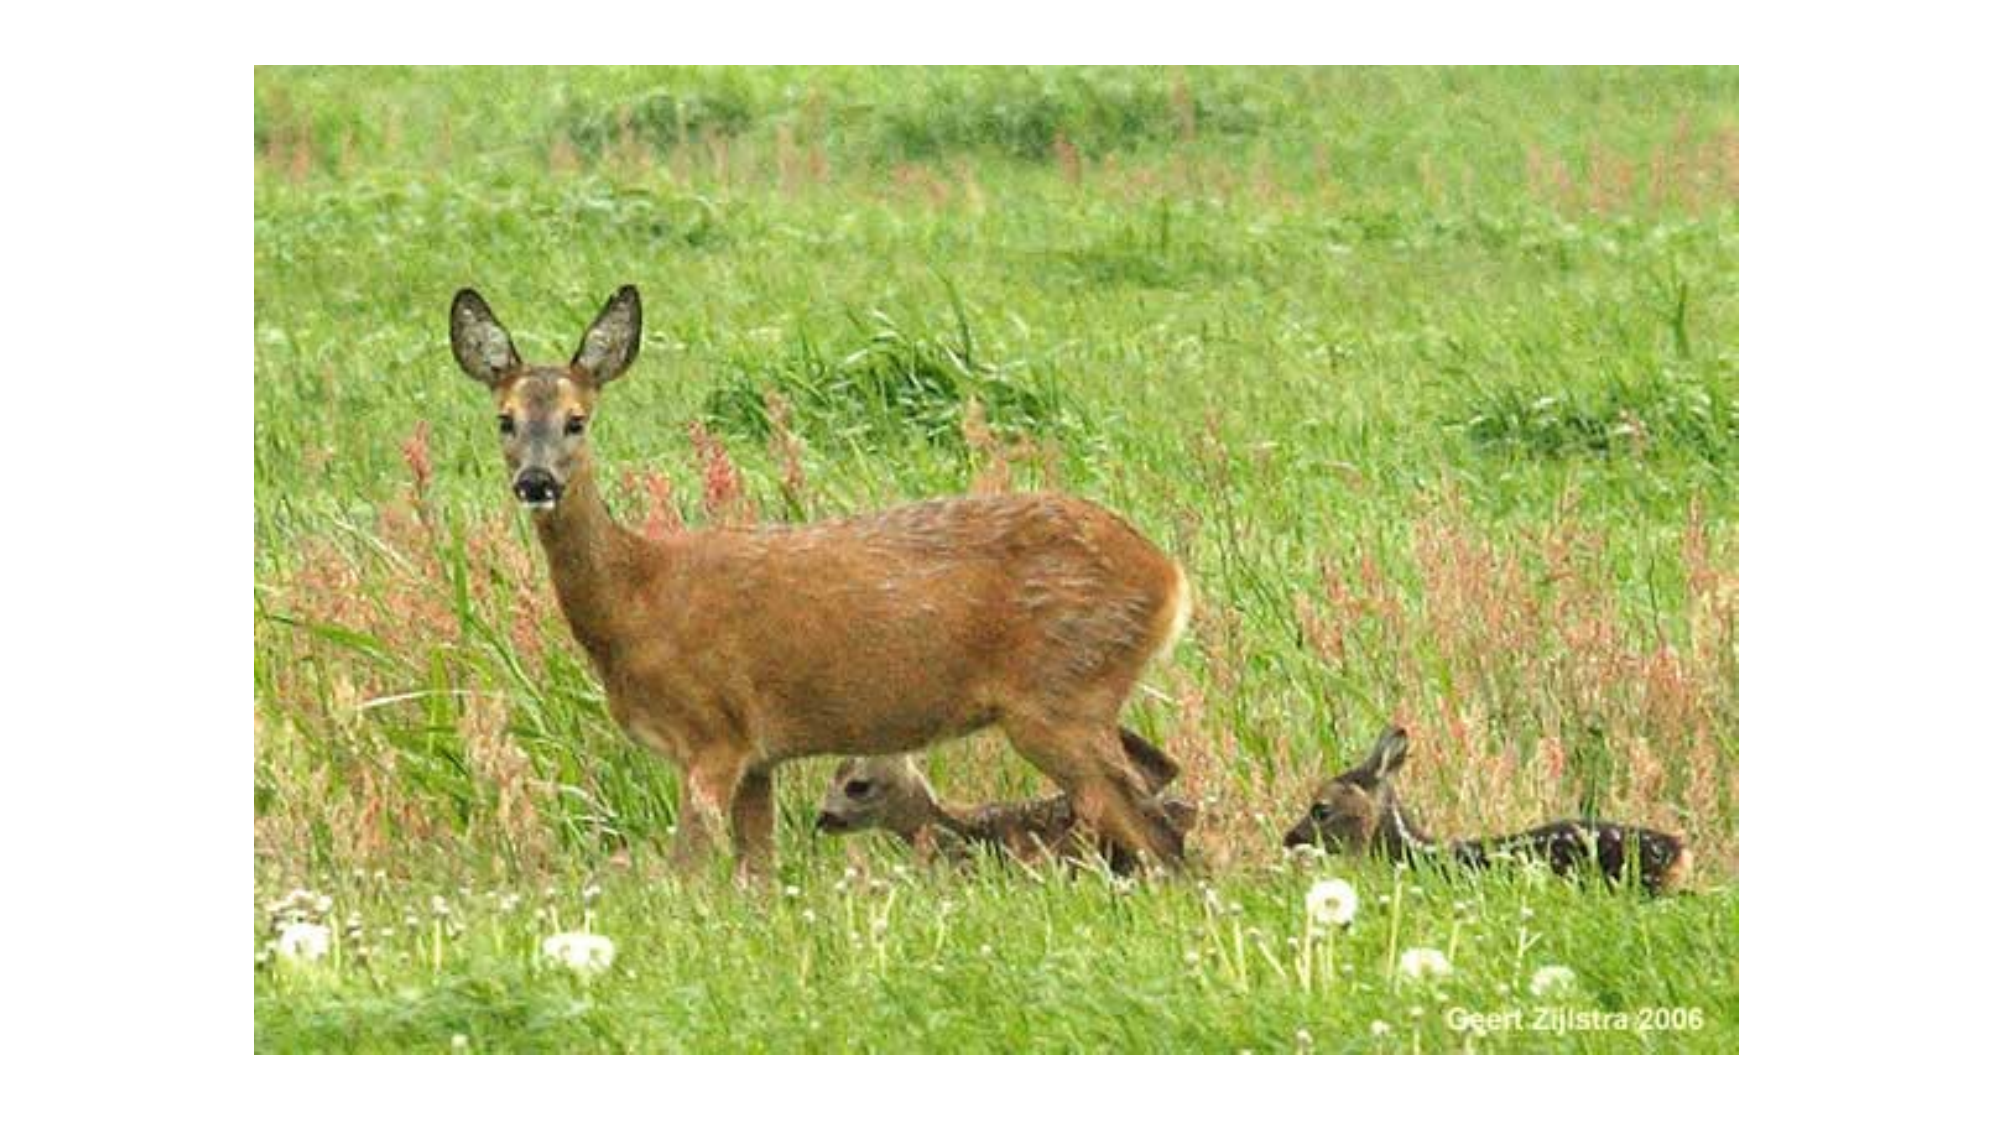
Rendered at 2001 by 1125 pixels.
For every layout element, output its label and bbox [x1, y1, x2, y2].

picture [254, 65, 1739, 1055]
